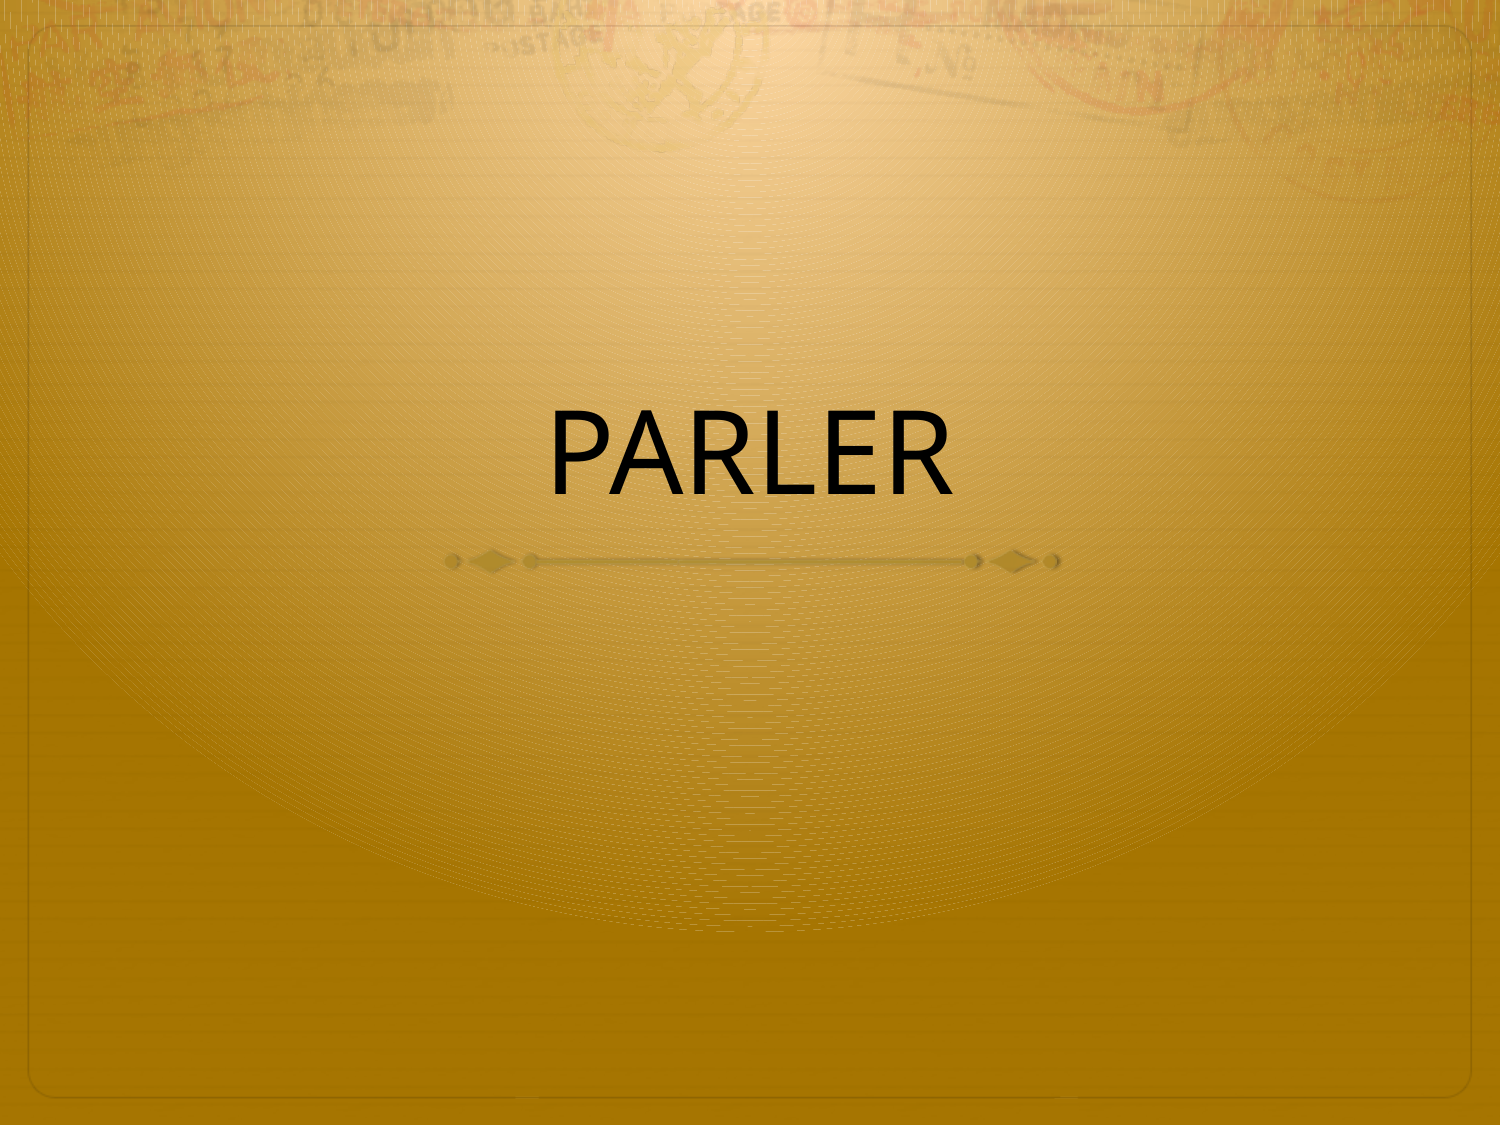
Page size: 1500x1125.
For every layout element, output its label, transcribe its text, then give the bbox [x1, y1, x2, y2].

picture [0, 0, 1500, 1125]
title PARLER [93, 210, 1407, 525]
